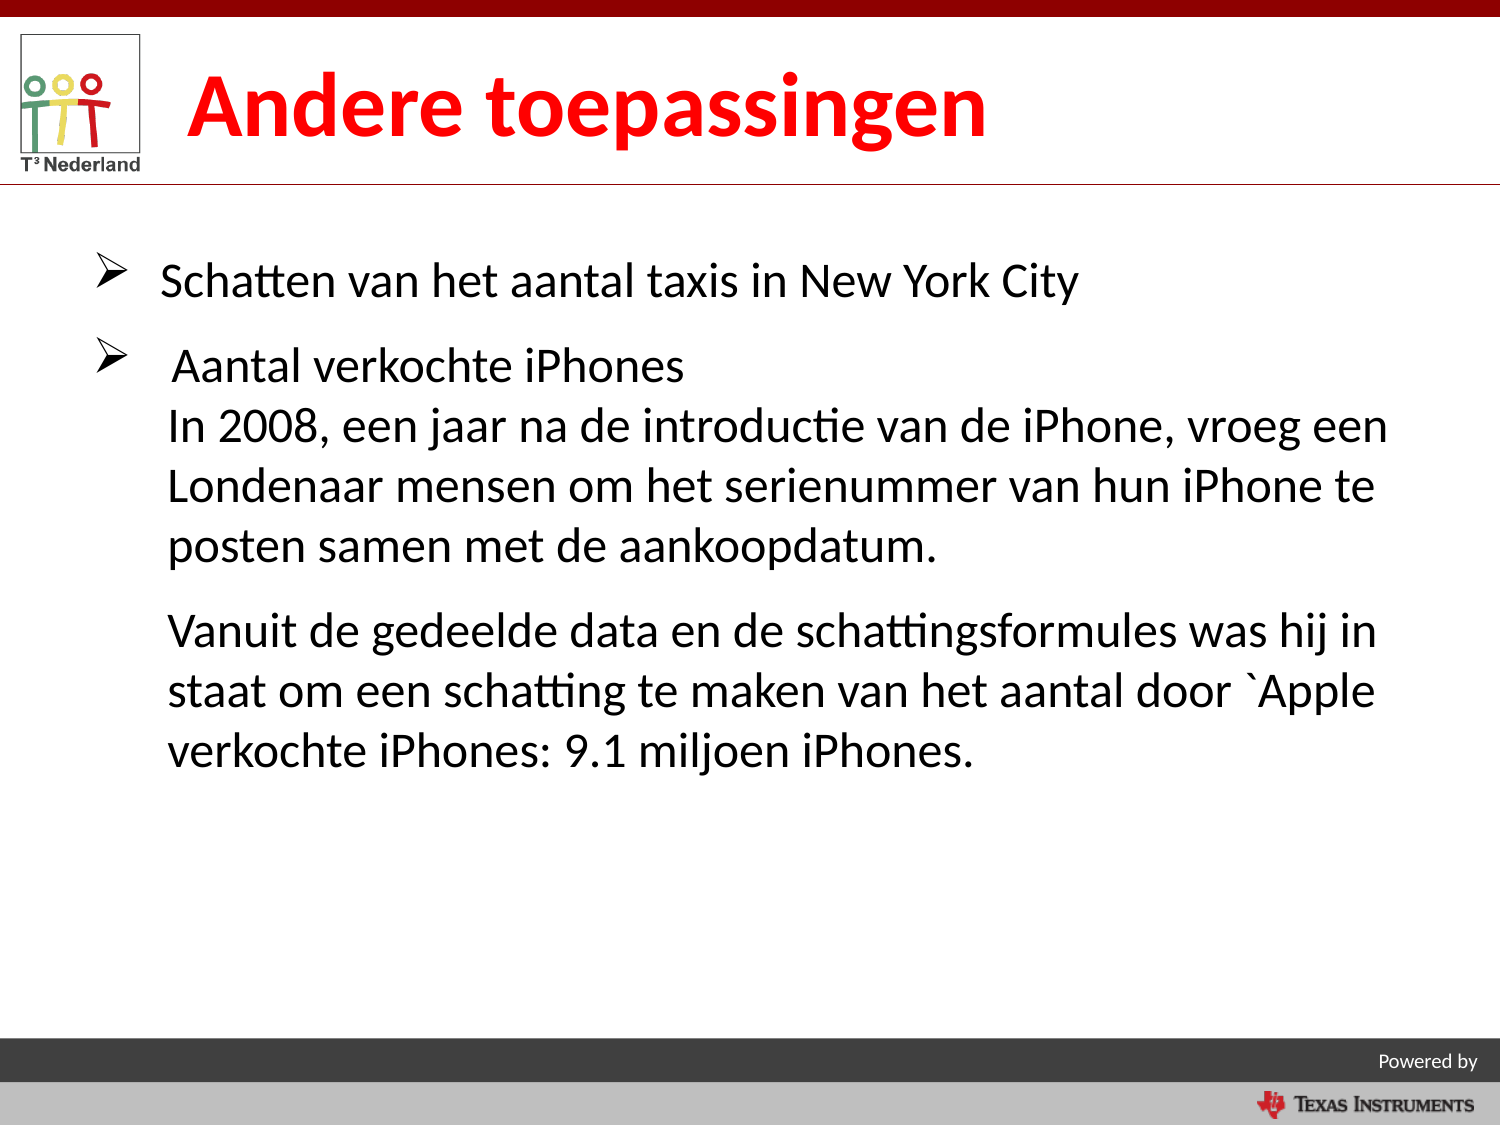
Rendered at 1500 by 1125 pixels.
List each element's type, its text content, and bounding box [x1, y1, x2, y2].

text_box [0, 0, 1500, 19]
text_box Andere toepassingen [172, 37, 1005, 163]
text_box Schatten van het aantal taxis in New York City Aantal verkochte iPhones In 2008, een jaar na de introductie van de iPhone, vroeg een Londenaar mensen om het serienummer van hun iPhone te posten samen met de aankoopdatum. Vanuit de gedeelde data en de schattingsformules was hij in staat om een schatting te maken van het aantal door `Apple verkochte iPhones: 9.1 miljoen iPhones. [77, 214, 1447, 785]
text_box [0, 1084, 1500, 1125]
picture [17, 31, 143, 173]
text_box [0, 1036, 1500, 1084]
picture [1257, 1091, 1474, 1119]
text_box Powered by [1363, 1040, 1493, 1081]
